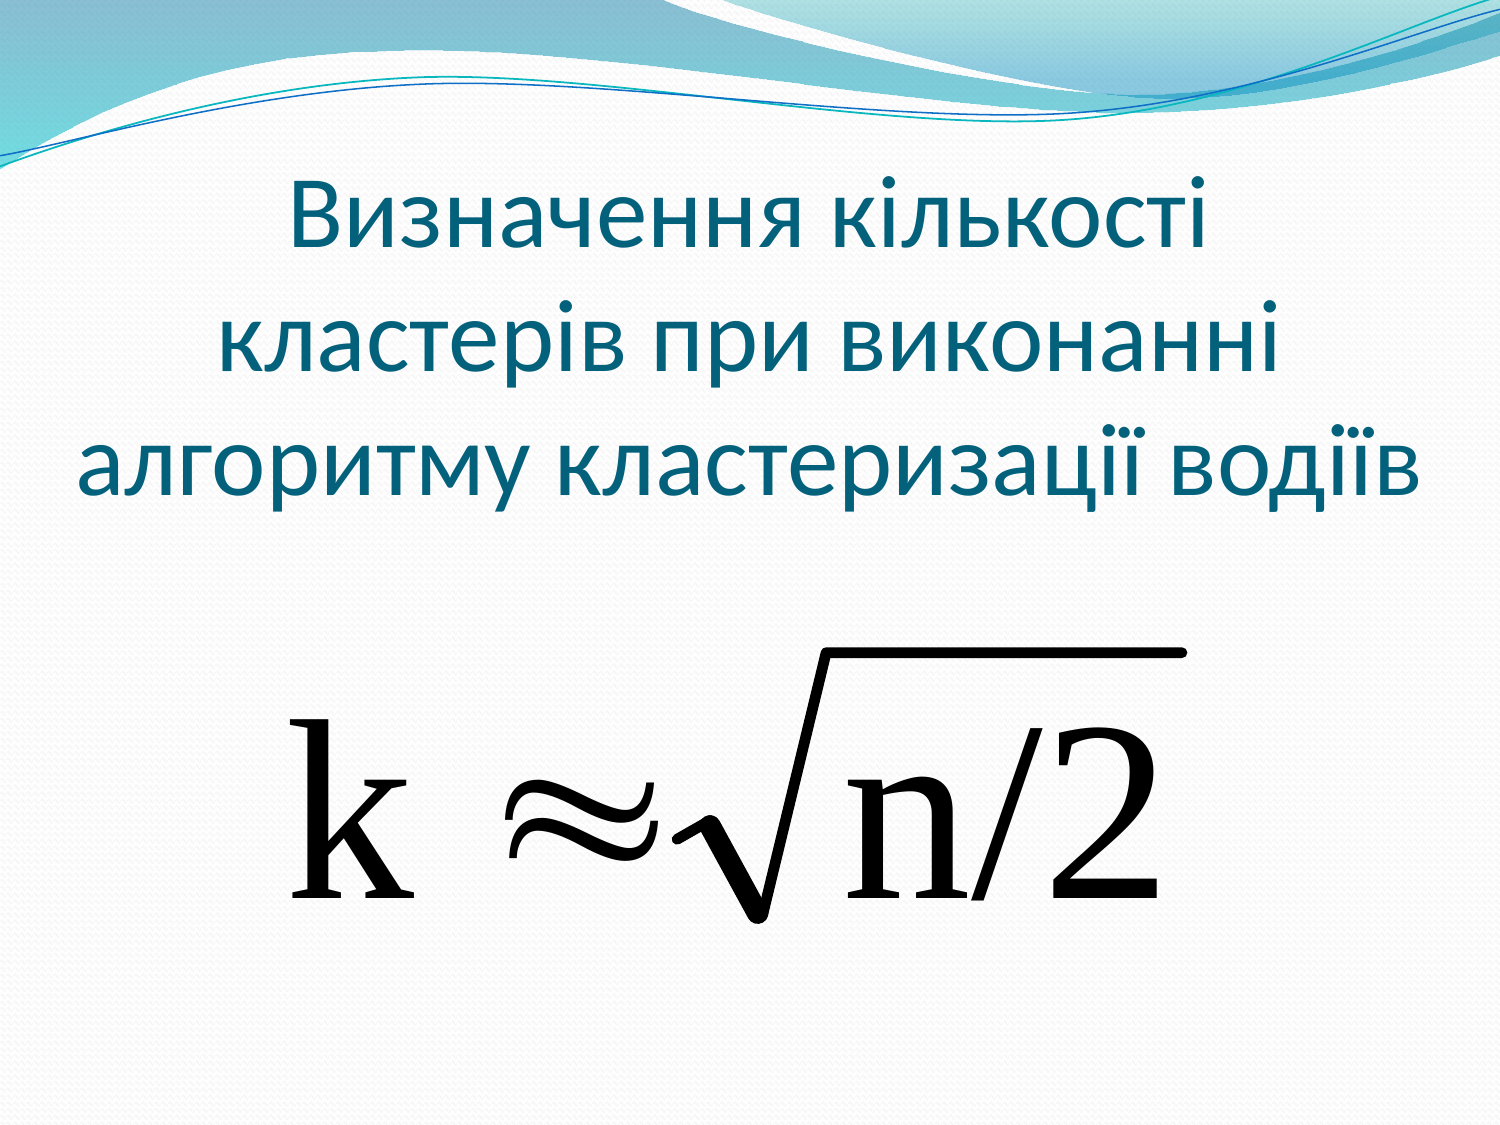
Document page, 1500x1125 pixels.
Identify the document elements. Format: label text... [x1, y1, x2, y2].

title Визначення кількості кластерів при виконанні алгоритму кластеризації водіїв [75, 115, 1425, 516]
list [245, 597, 1235, 985]
